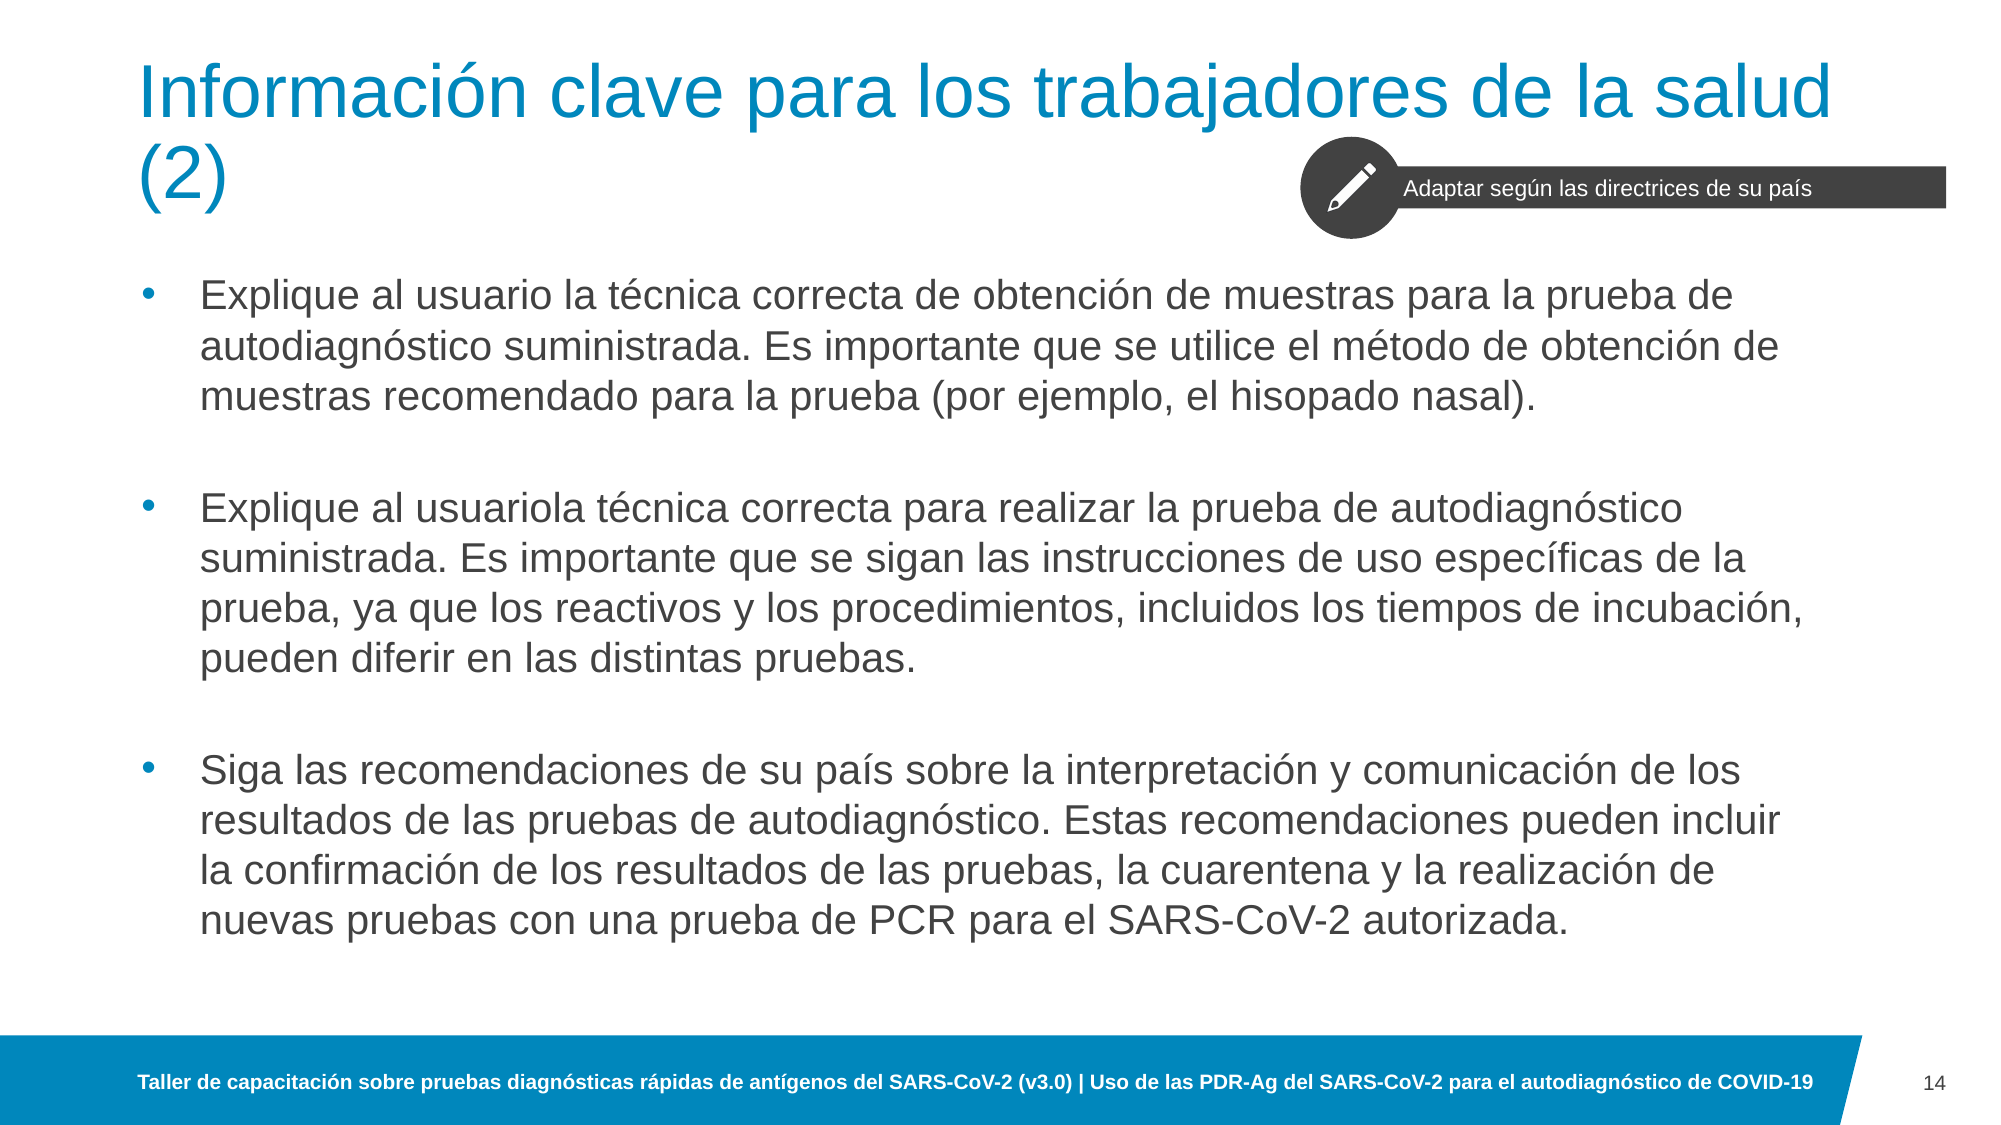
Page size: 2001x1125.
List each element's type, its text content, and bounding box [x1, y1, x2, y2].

list Explique al usuario la técnica correcta de obtención de muestras para la prueba de autodiagnóstico suministrada. Es importante que se utilice el método de obtención de muestras recomendado para la prueba (por ejemplo, el hisopado nasal). Explique al usuariola técnica correcta para realizar la prueba de autodiagnóstico suministrada. Es importante que se sigan las instrucciones de uso específicas de la prueba, ya que los reactivos y los procedimientos, incluidos los tiempos de incubación, pueden diferir en las distintas pruebas. Siga las recomendaciones de su país sobre la interpretación y comunicación de los resultados de las pruebas de autodiagnóstico. Estas recomendaciones pueden incluir la confirmación de los resultados de las pruebas, la cuarentena y la realización de nuevas pruebas con una prueba de PCR para el SARS-CoV-2 autorizada. [109, 260, 1835, 990]
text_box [1302, 138, 1947, 237]
slide_number 14 [1862, 1035, 1947, 1125]
footer Taller de capacitación sobre pruebas diagnósticas rápidas de antígenos del SARS-CoV-2 (v3.0) | Uso de las PDR-Ag del SARS-CoV-2 para el autodiagnóstico de COVID-19 [137, 1039, 1863, 1122]
title Información clave para los trabajadores de la salud (2) [137, 59, 1863, 215]
